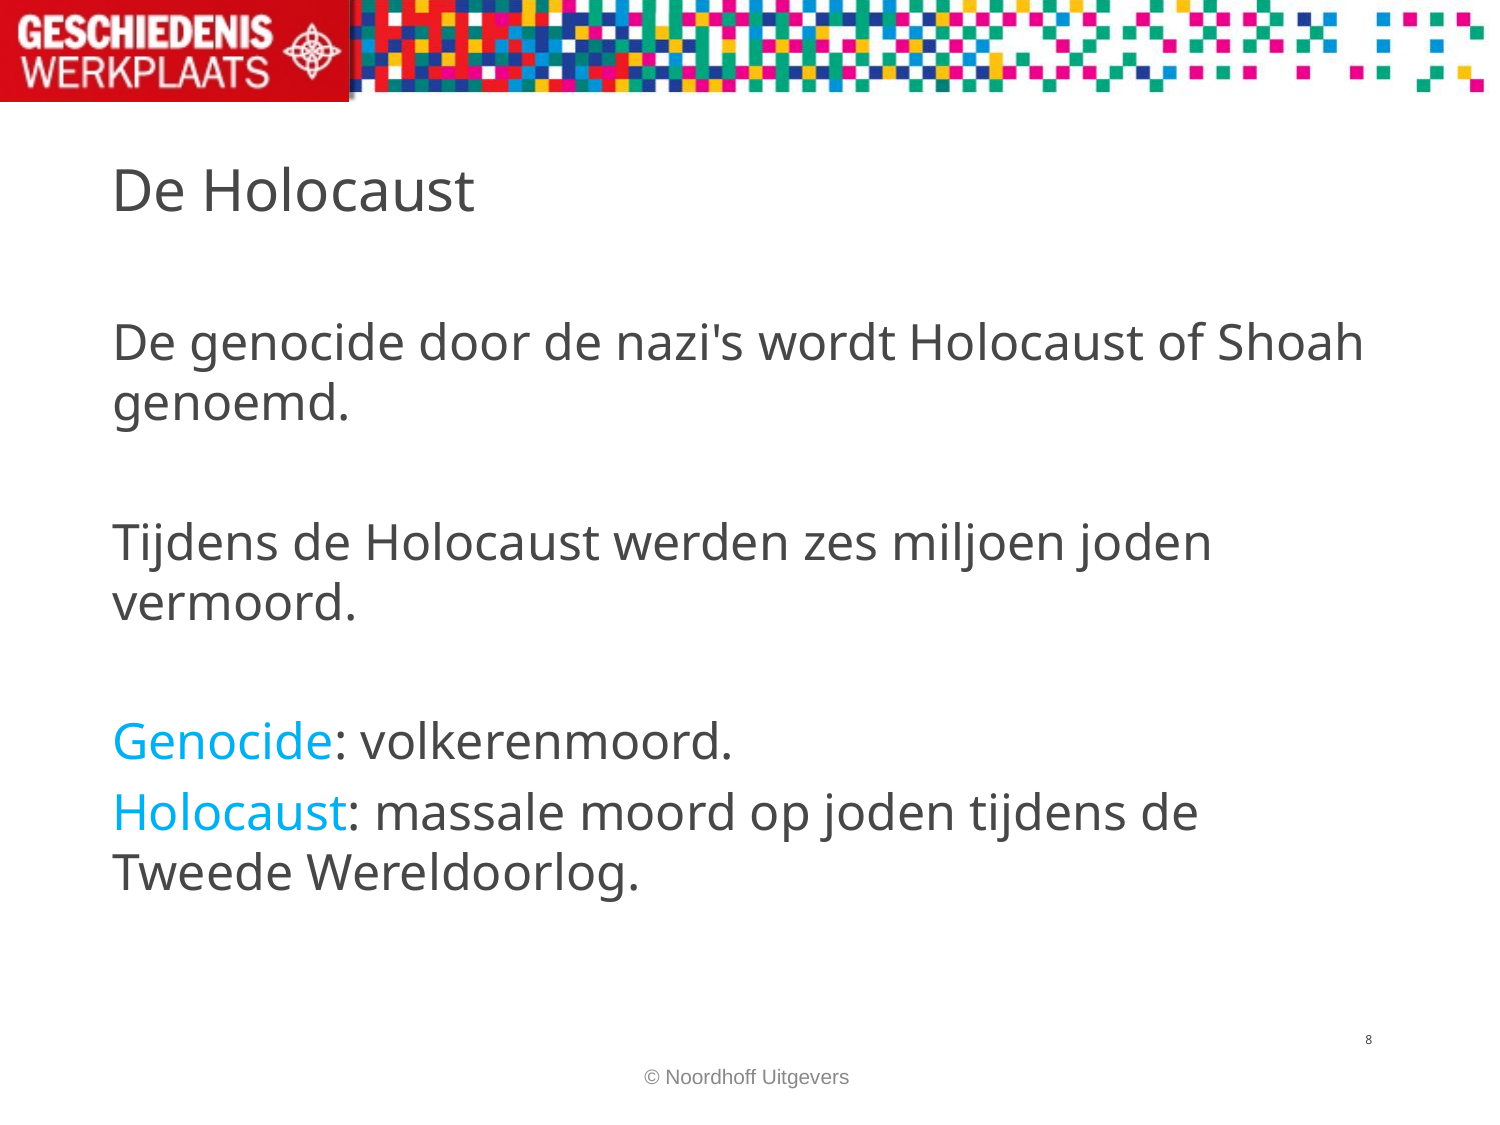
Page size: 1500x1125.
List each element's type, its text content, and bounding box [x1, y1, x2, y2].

title De Holocaust [111, 145, 1400, 256]
slide_number 8 [1325, 1025, 1388, 1063]
text_box © Noordhoff Uitgevers [512, 1045, 988, 1106]
picture [0, 0, 1500, 1125]
list De genocide door de nazi's wordt Holocaust of Shoah genoemd. Tijdens de Holocaust werden zes miljoen joden vermoord. Genocide: volkerenmoord. Holocaust: massale moord op joden tijdens de Tweede Wereldoorlog. [112, 302, 1409, 988]
